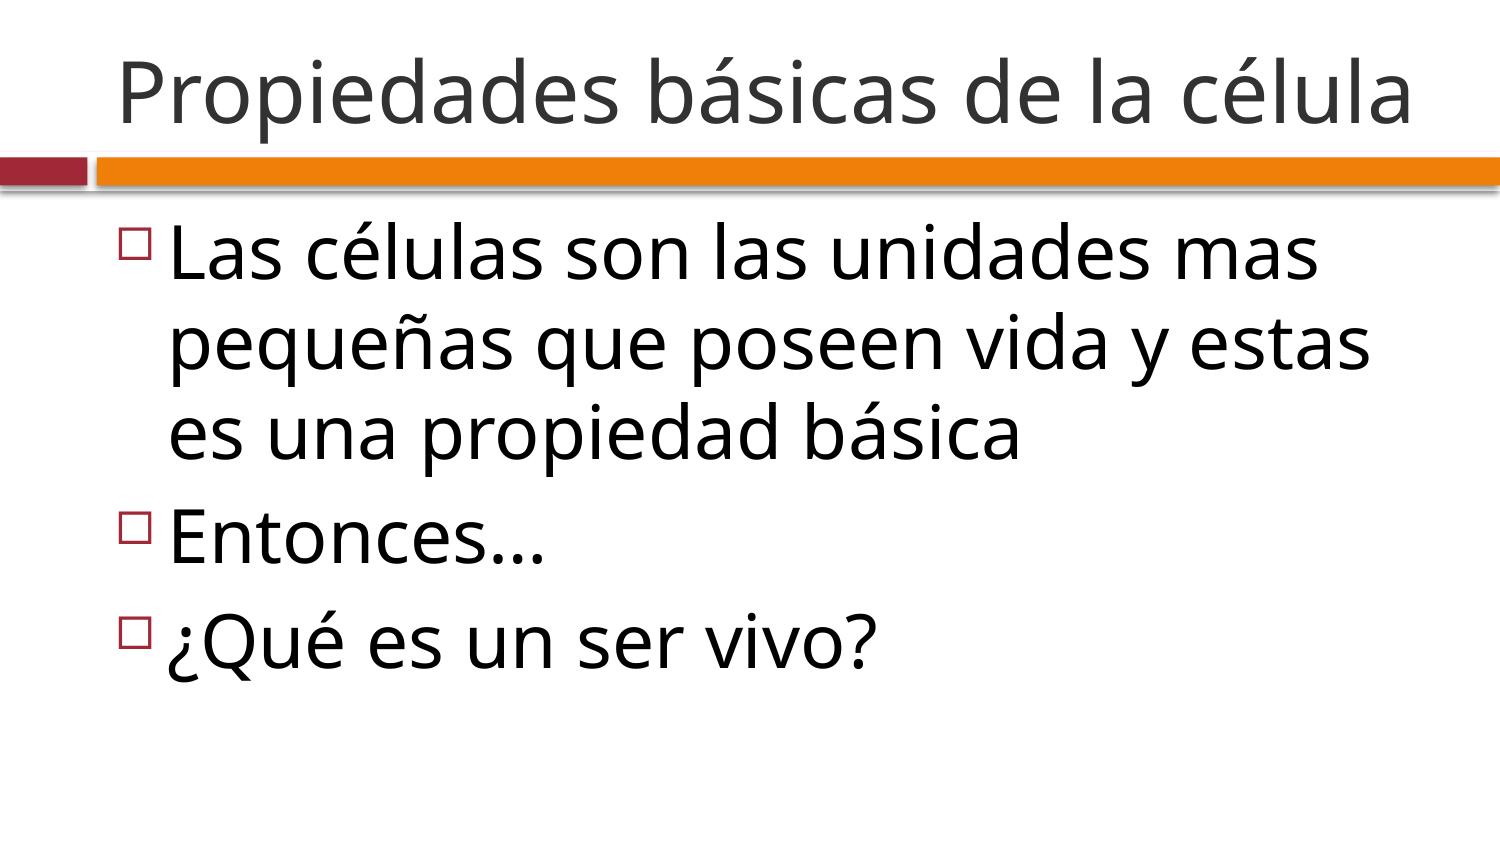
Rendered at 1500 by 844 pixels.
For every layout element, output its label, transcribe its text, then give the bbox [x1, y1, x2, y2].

title Propiedades básicas de la célula [100, 28, 1438, 150]
list Las células son las unidades mas pequeñas que poseen vida y estas es una propiedad básica Entonces… ¿Qué es un ser vivo? [100, 196, 1438, 750]
